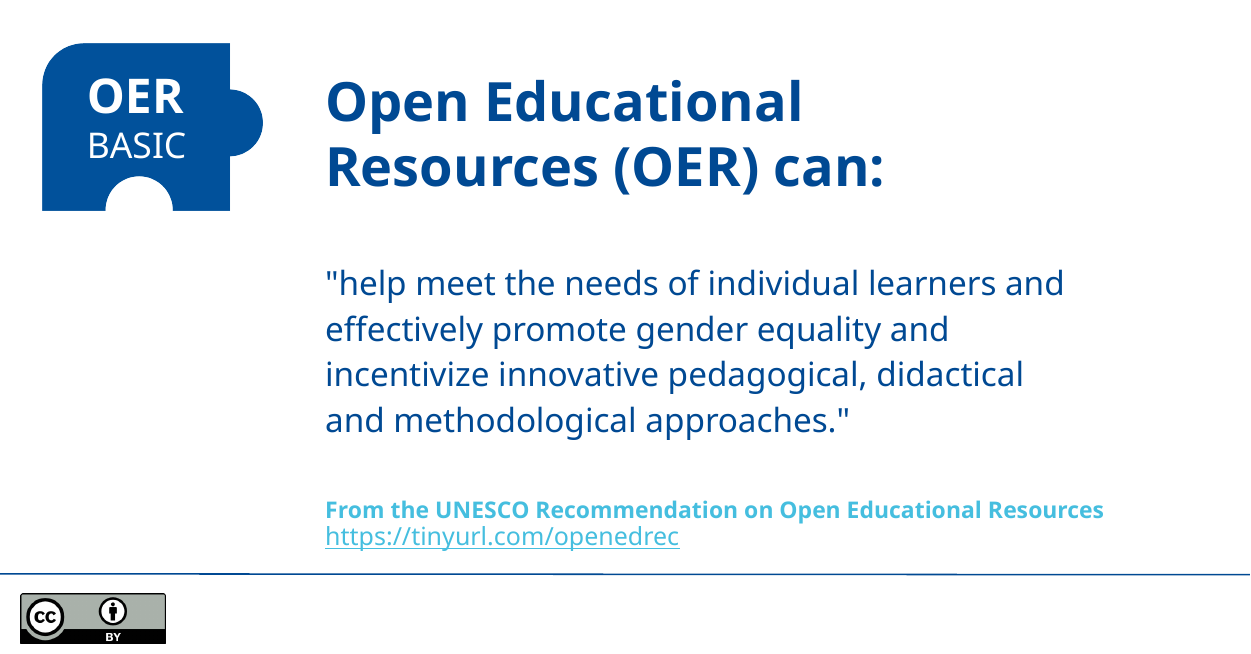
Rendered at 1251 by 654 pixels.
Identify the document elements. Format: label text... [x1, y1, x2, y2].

text_box Open Educational Resources (OER) can: [312, 54, 1039, 210]
picture [41, 43, 263, 212]
text_box https://tinyurl.com/openedrec [312, 508, 765, 567]
text_box "help meet the needs of individual learners and effectively promote gender equality and incentivize innovative pedagogical, didactical and methodological approaches." [312, 243, 1091, 482]
text_box OER BASIC [266, 50, 410, 181]
text_box From the UNESCO Recommendation on Open Educational Resources [312, 482, 1250, 535]
text_box [0, 582, 1250, 654]
picture [20, 592, 166, 645]
